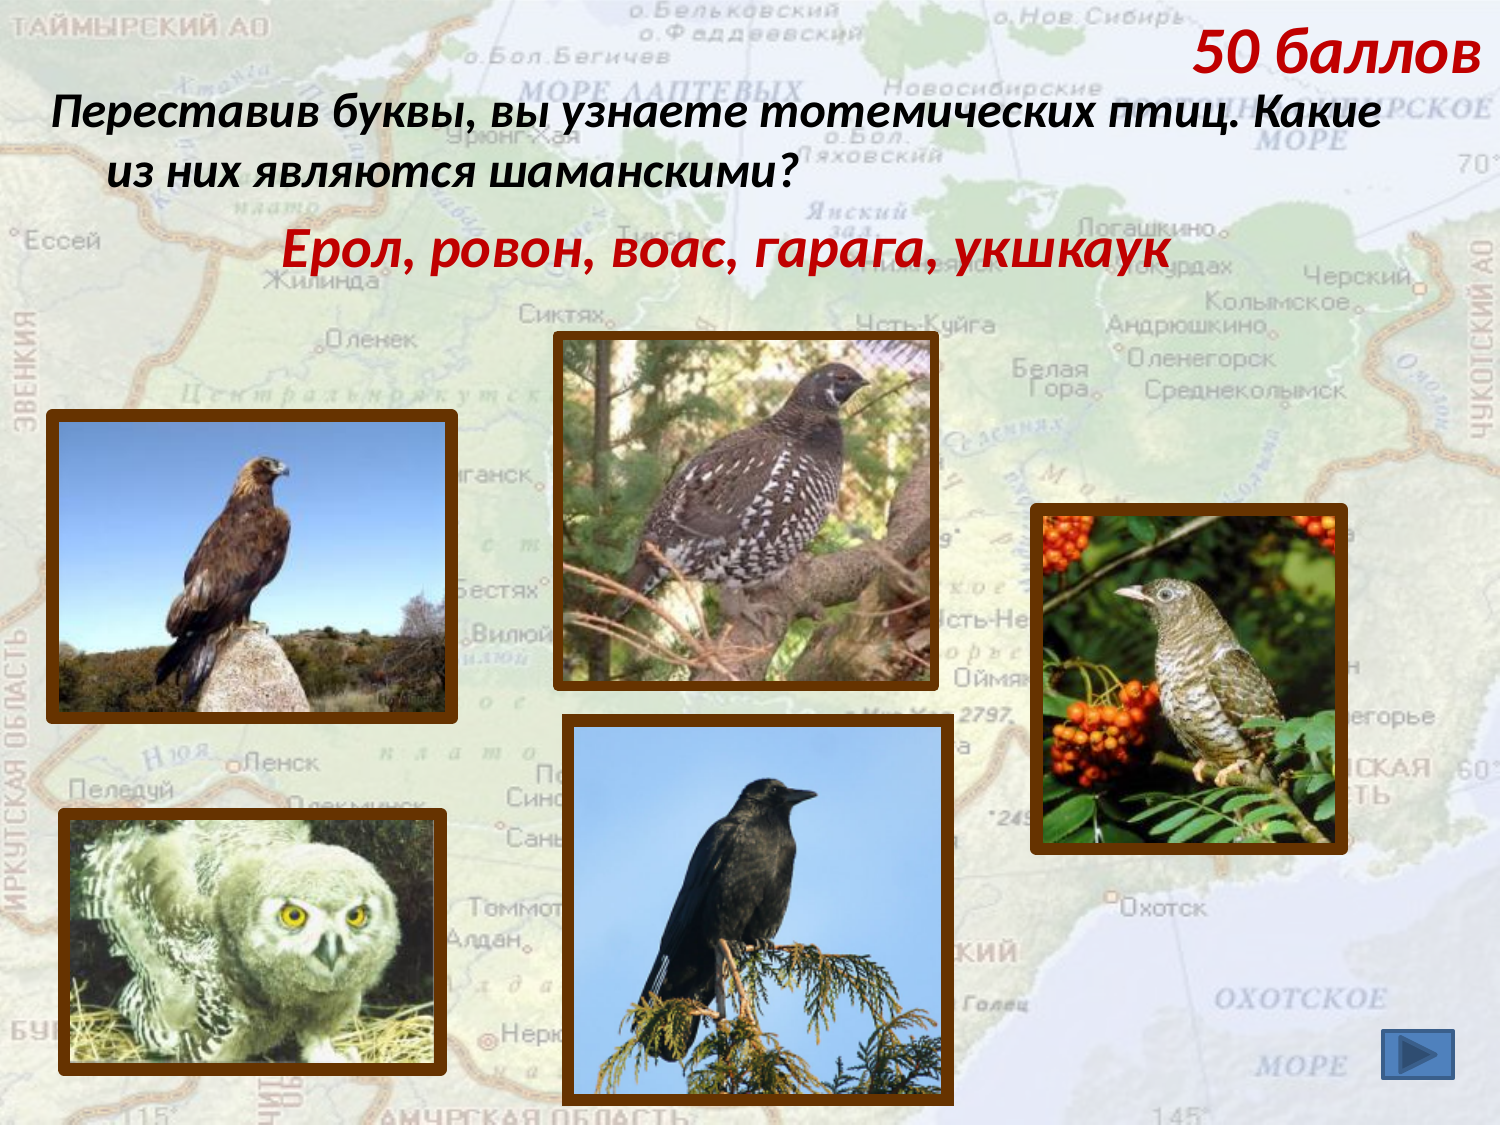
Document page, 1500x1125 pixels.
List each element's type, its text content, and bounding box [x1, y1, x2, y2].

text_box [1381, 1029, 1455, 1080]
picture [573, 726, 942, 1094]
list Переставив буквы, вы узнаете тотемических птиц. Какие из них являются шаманскими? Ерол, ровон, воас, гарага, укшкаук [35, 70, 1418, 235]
picture [562, 339, 930, 682]
picture [70, 820, 435, 1064]
text_box 50 баллов [1176, 0, 1498, 95]
picture [1042, 515, 1336, 844]
picture [58, 421, 446, 713]
